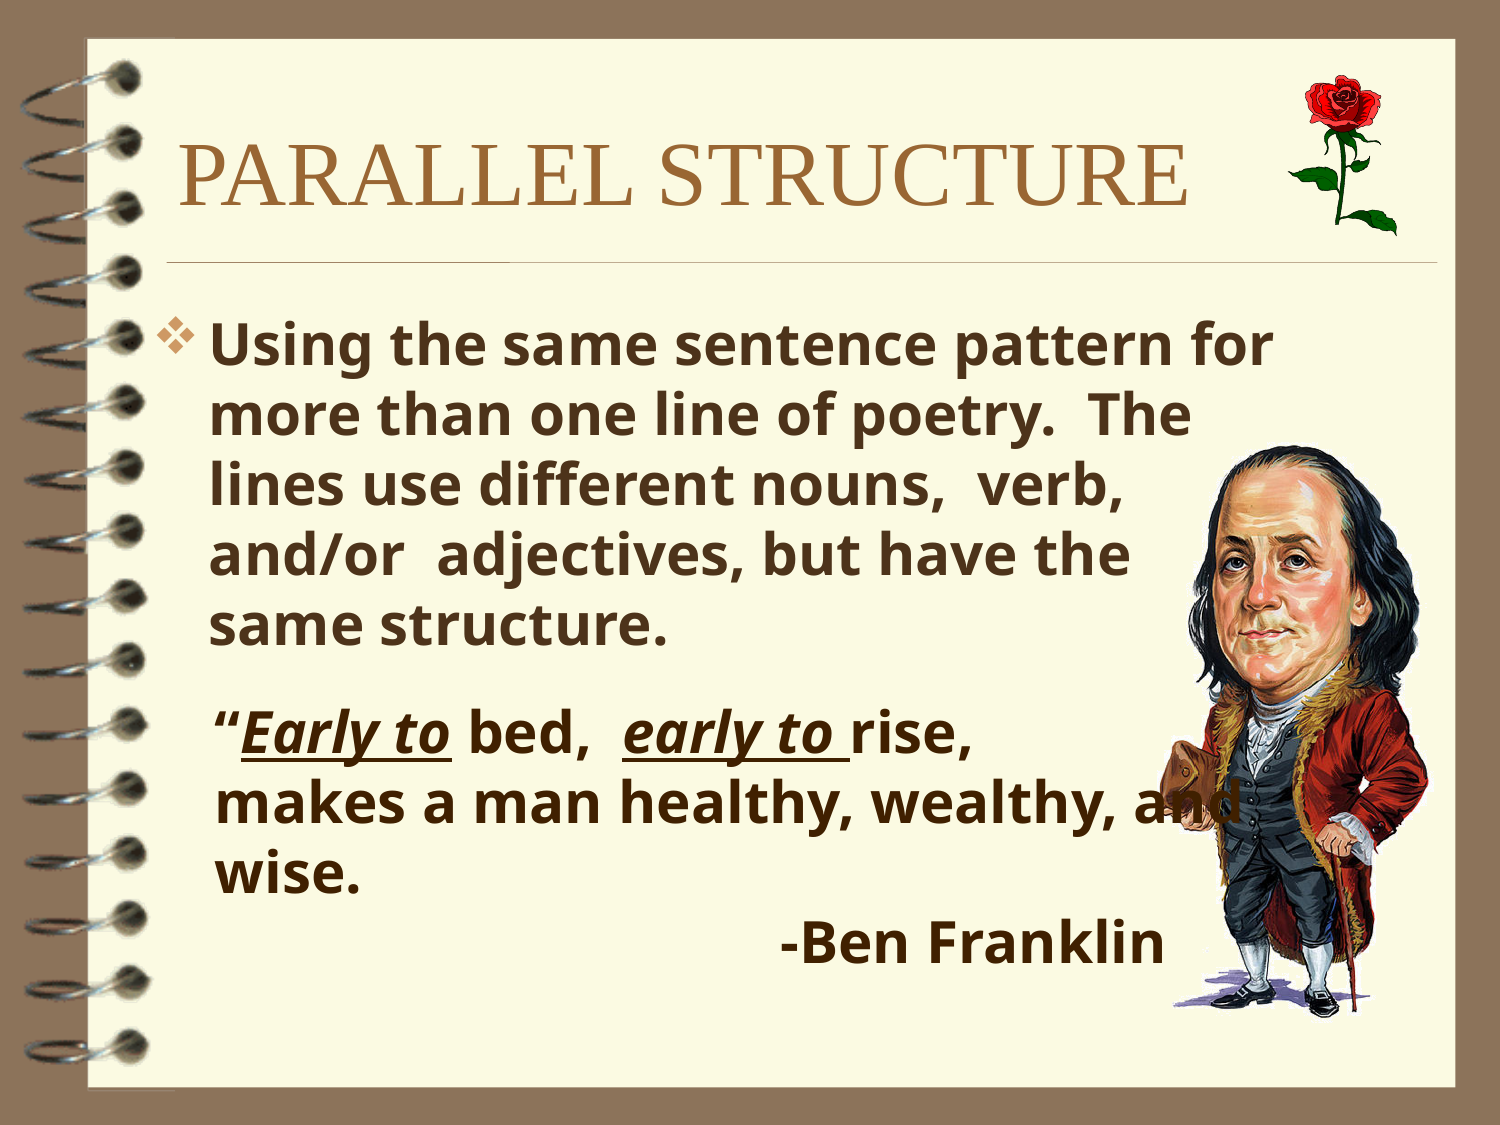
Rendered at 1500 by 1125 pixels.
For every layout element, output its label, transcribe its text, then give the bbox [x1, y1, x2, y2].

title PARALLEL STRUCTURE [162, 74, 1438, 263]
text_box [1287, 74, 1398, 237]
picture [1149, 441, 1451, 1026]
text_box “Early to bed, early to rise, makes a man healthy, wealthy, and wise. -Ben Franklin [199, 687, 1382, 1073]
picture [0, 0, 175, 1125]
list Using the same sentence pattern for more than one line of poetry. The lines use different nouns, verb, and/or adjectives, but have the same structure. [137, 299, 1313, 976]
